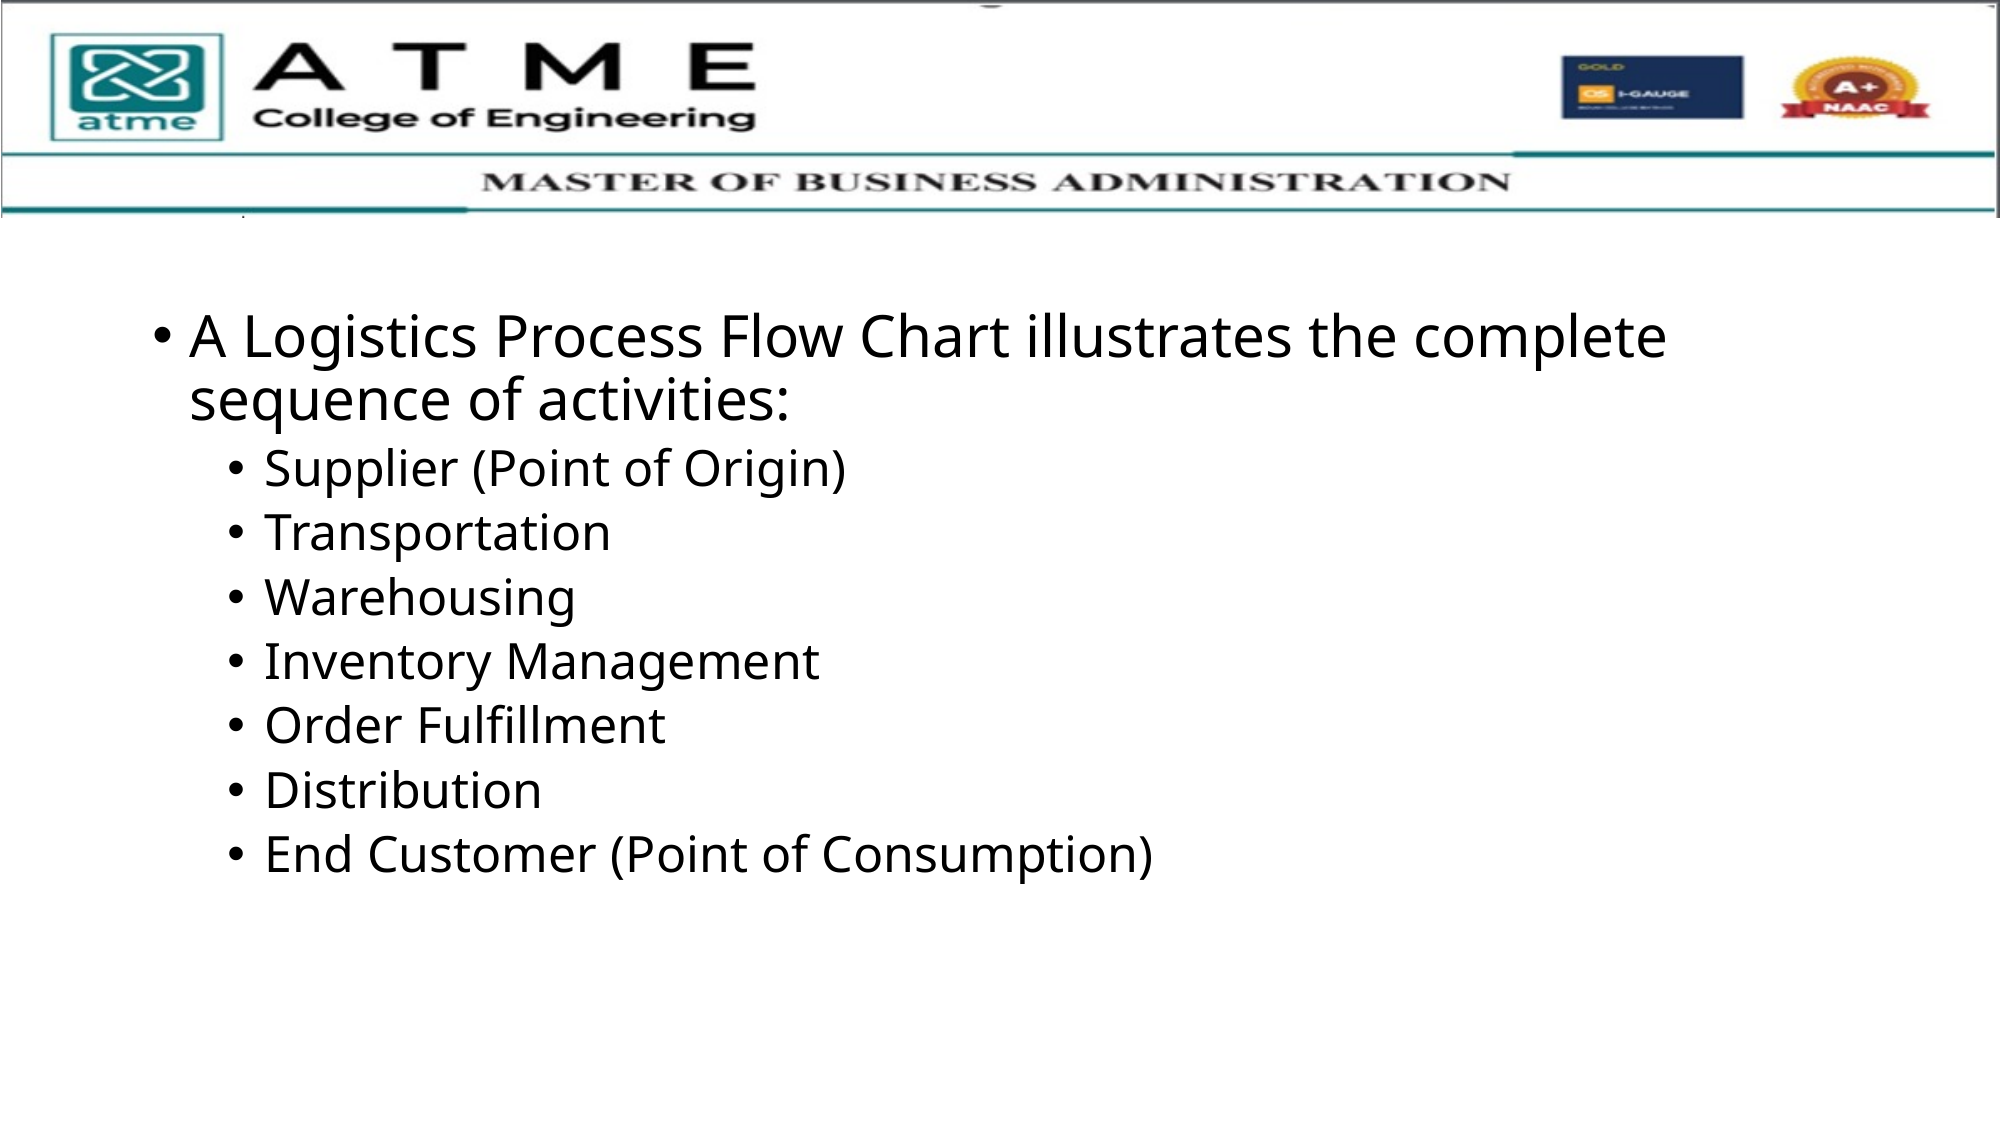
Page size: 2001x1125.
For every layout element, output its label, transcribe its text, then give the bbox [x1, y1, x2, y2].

picture [1, 0, 2000, 218]
list A Logistics Process Flow Chart illustrates the complete sequence of activities: Supplier (Point of Origin) Transportation Warehousing Inventory Management Order Fulfillment Distribution End Customer (Point of Consumption) [137, 299, 1863, 1014]
